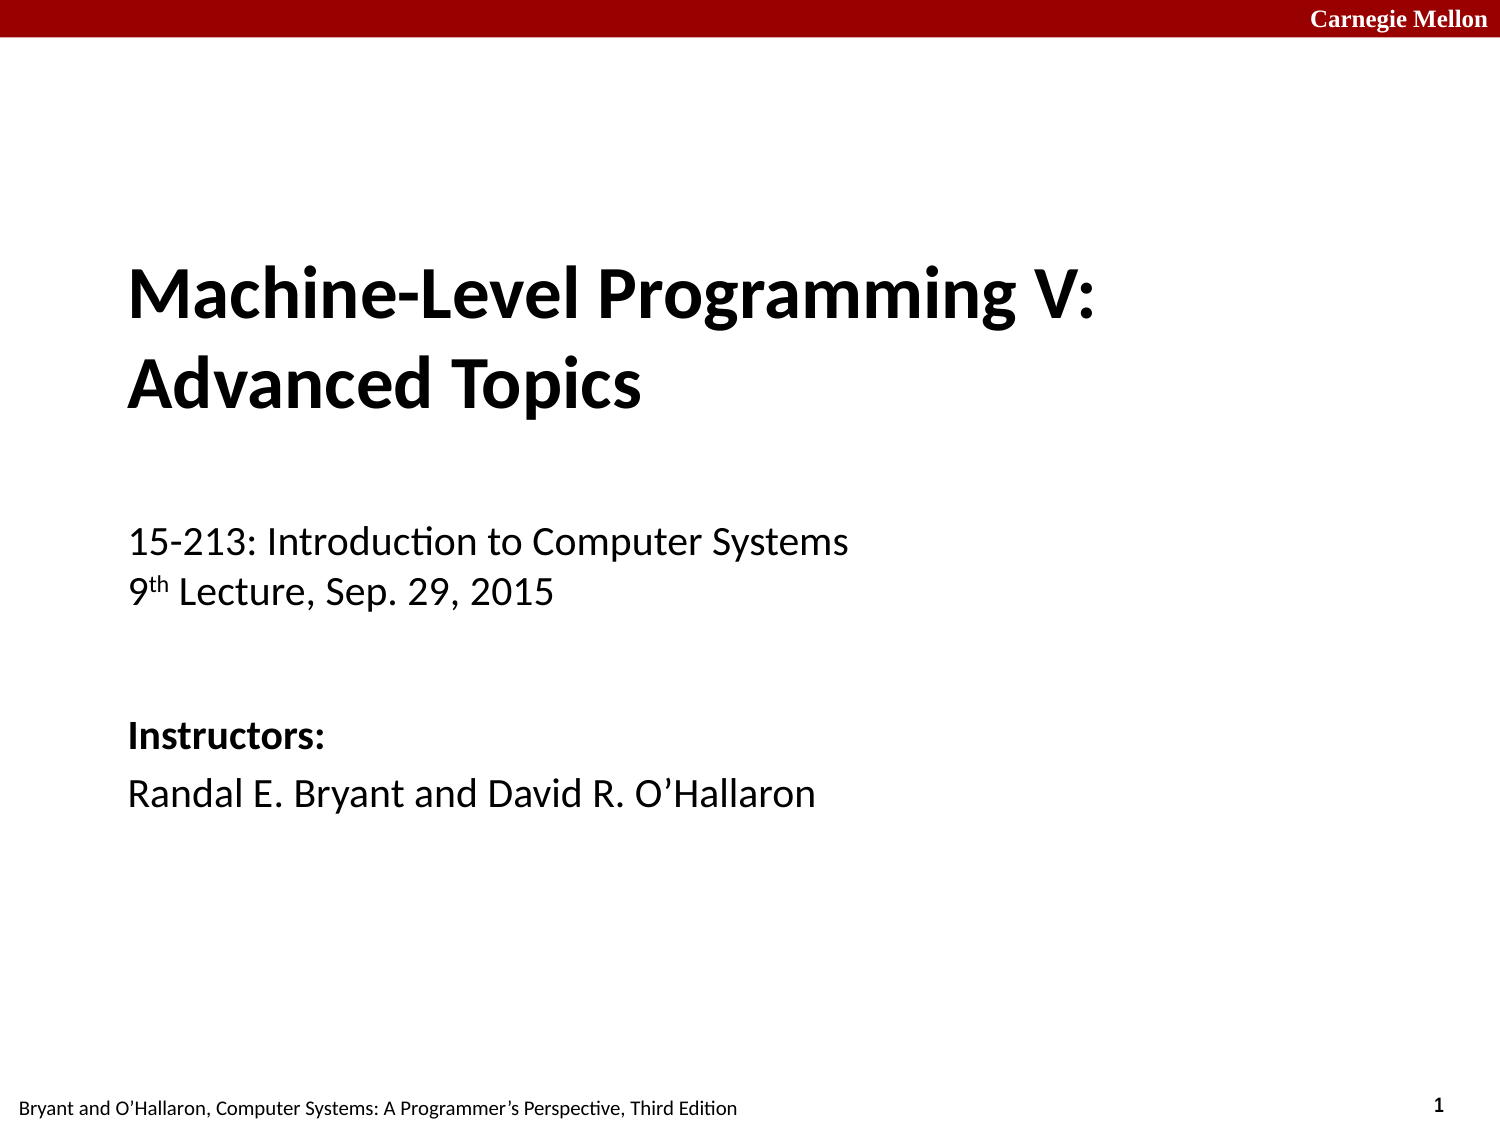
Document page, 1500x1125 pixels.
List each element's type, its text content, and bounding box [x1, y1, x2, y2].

title Machine-Level Programming V: Advanced Topics 15-213: Introduction to Computer Systems 9th Lecture, Sep. 29, 2015 [112, 249, 1388, 608]
subtitle Instructors: Randal E. Bryant and David R. O’Hallaron [112, 699, 1373, 988]
